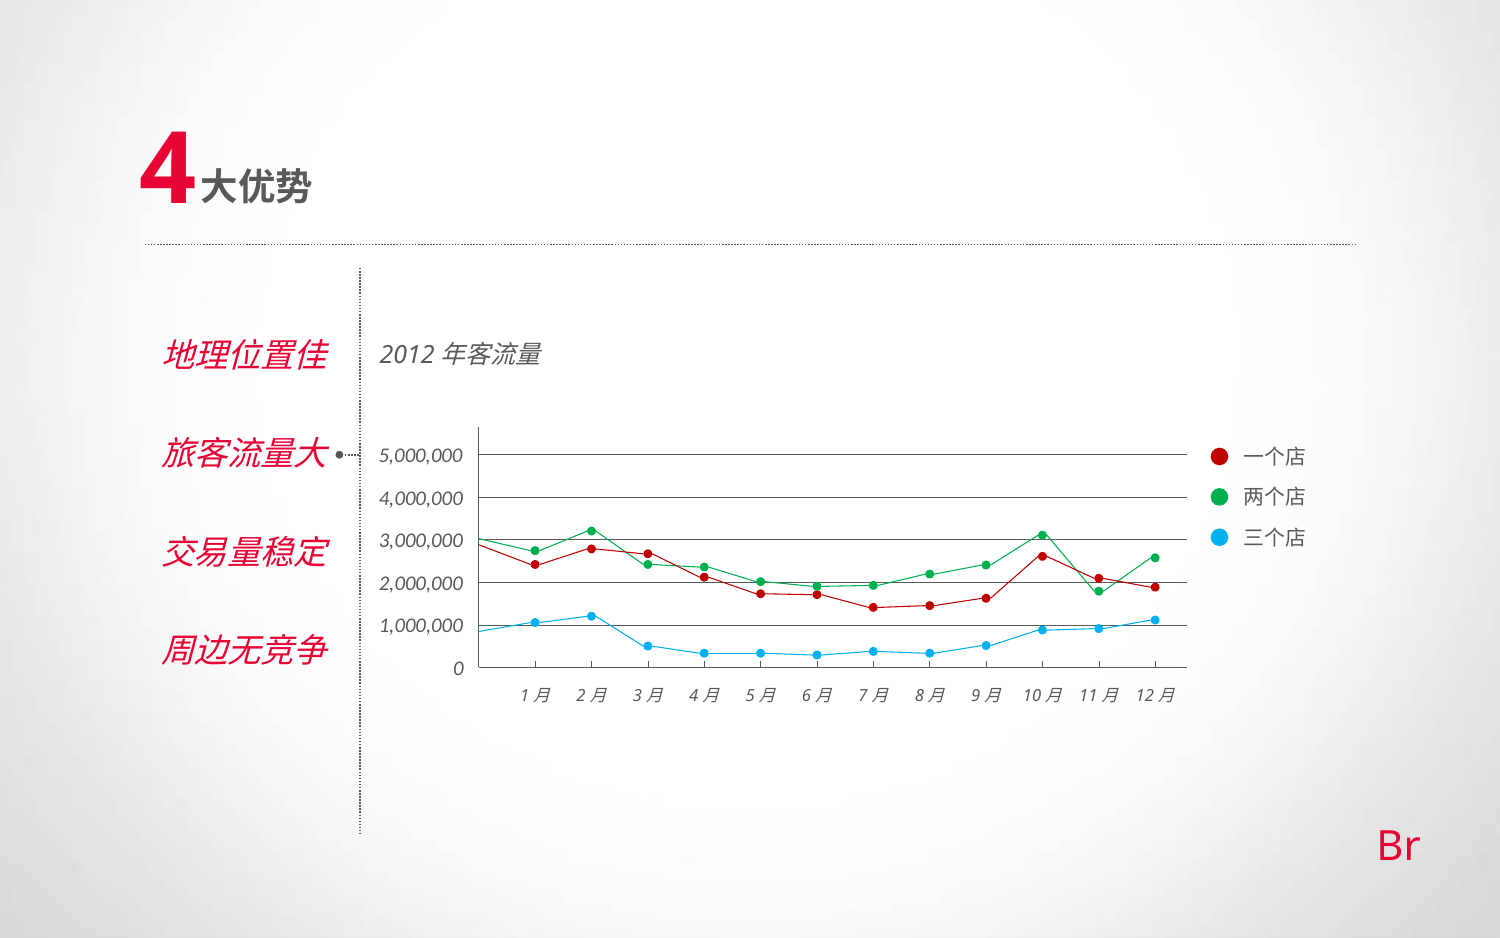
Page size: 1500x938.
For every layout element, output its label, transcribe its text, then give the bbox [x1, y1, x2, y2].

text_box 3,000,000 [365, 519, 474, 560]
text_box 1,000,000 [365, 604, 472, 645]
text_box 1月 [505, 677, 561, 713]
text_box 12月 [1120, 677, 1190, 713]
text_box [1210, 436, 1322, 558]
text_box 5,000,000 [365, 434, 474, 475]
text_box 7月 [843, 677, 899, 713]
text_box 2012年客流量 [365, 331, 556, 377]
text_box 5月 [730, 677, 787, 713]
text_box 2,000,000 [365, 562, 472, 602]
text_box 地理位置佳 [145, 326, 342, 381]
text_box 8月 [899, 677, 956, 713]
text_box 11月 [1064, 677, 1120, 713]
text_box 9月 [956, 677, 1008, 713]
text_box 旅客流量大 [145, 424, 342, 480]
picture [0, 0, 1500, 938]
text_box 3月 [618, 677, 674, 713]
text_box 周边无竞争 [145, 622, 342, 677]
text_box 交易量稳定 [145, 523, 342, 579]
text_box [478, 526, 1160, 660]
text_box [333, 448, 346, 461]
text_box 0 [438, 647, 479, 687]
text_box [127, 96, 330, 234]
text_box 6月 [787, 677, 843, 713]
text_box 4,000,000 [365, 477, 474, 517]
text_box 10月 [1008, 677, 1064, 713]
text_box 4月 [674, 677, 730, 713]
text_box 2月 [561, 677, 618, 713]
